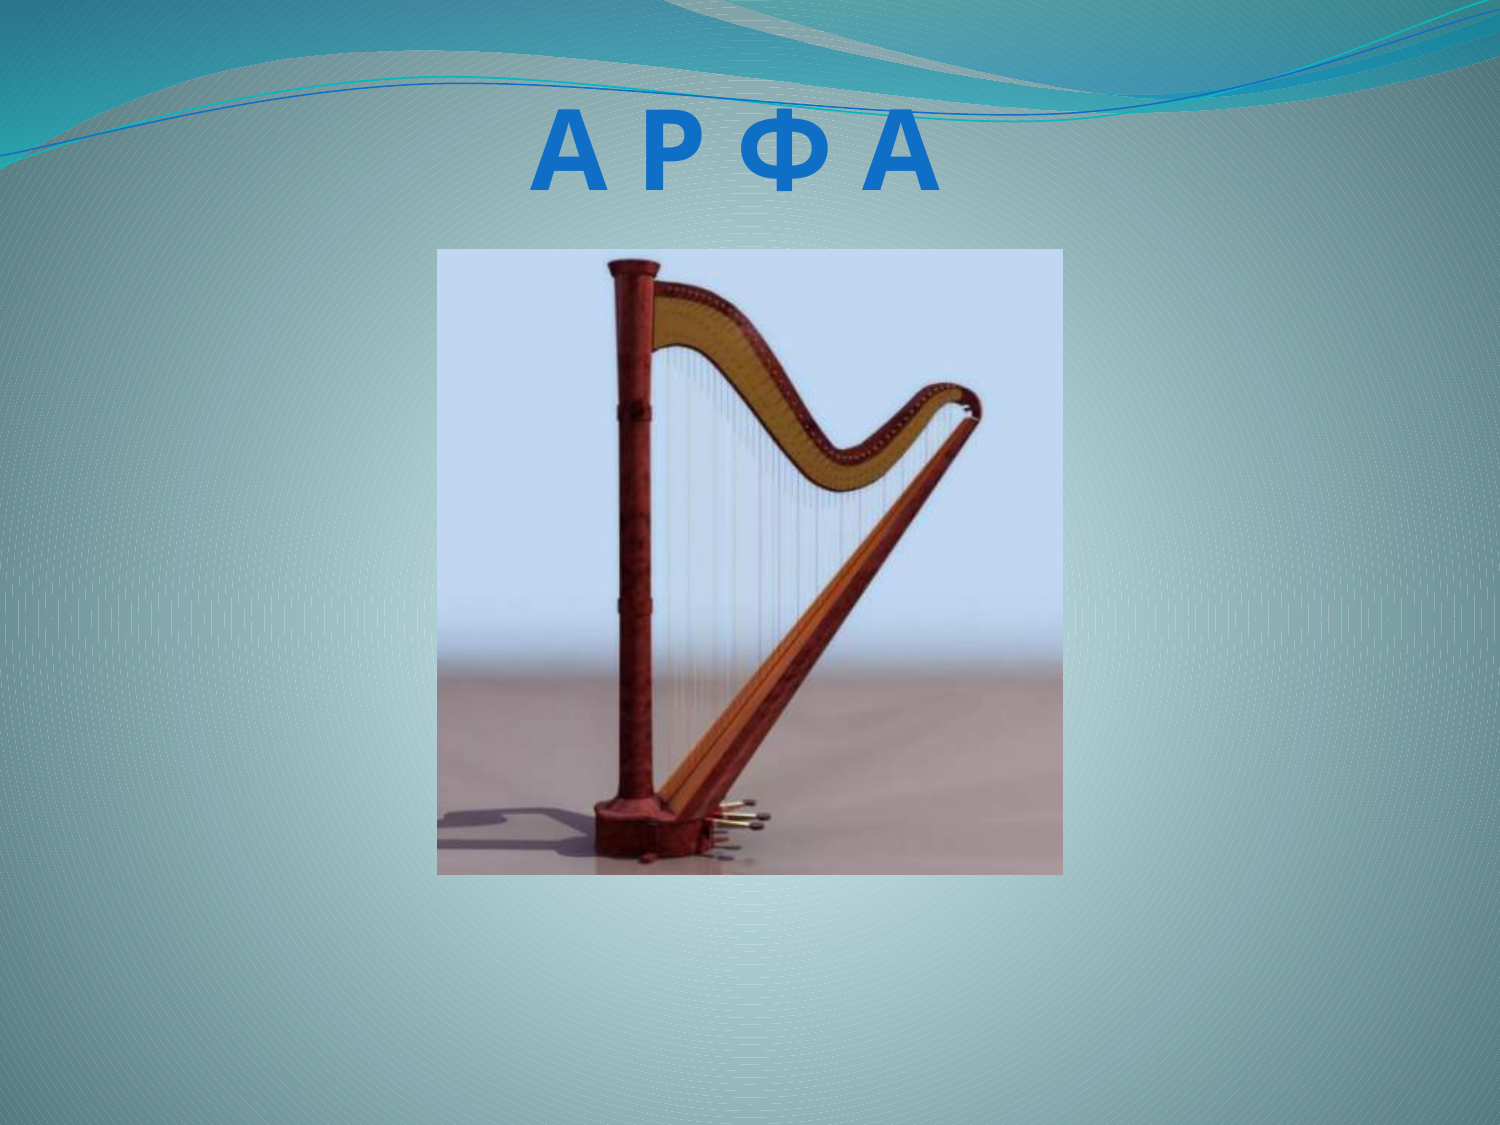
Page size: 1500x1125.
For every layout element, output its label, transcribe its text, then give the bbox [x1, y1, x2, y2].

picture [437, 249, 1063, 876]
text_box А Р Ф А [328, 70, 996, 221]
